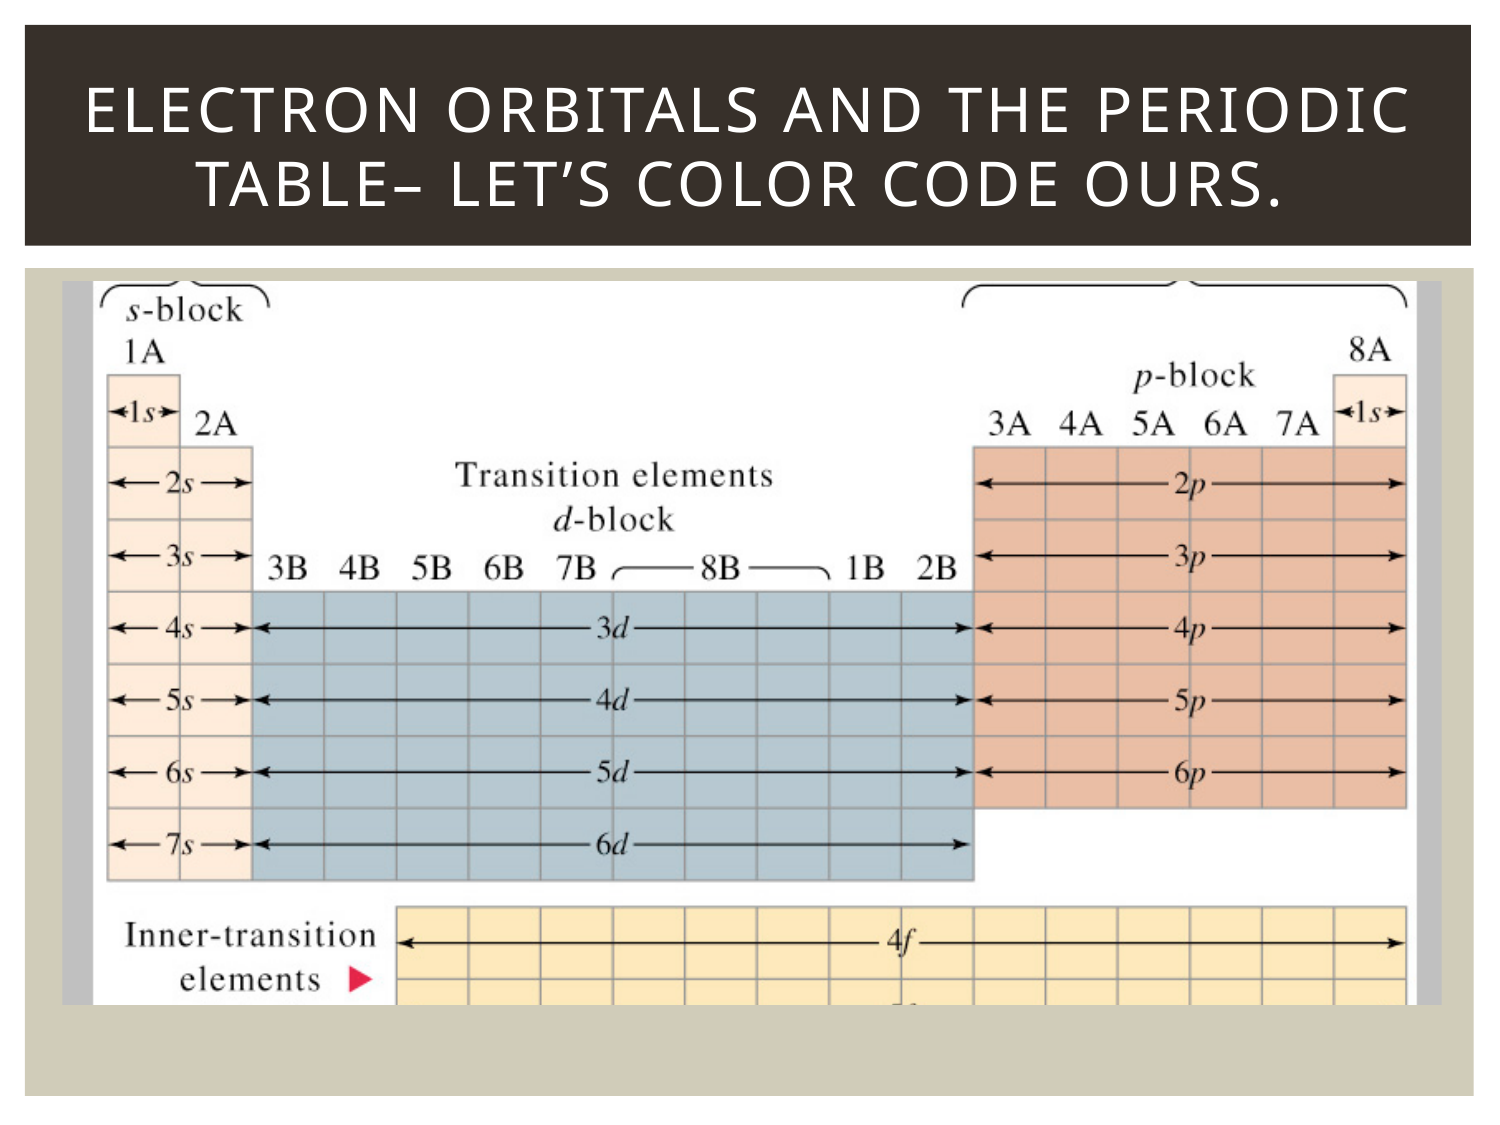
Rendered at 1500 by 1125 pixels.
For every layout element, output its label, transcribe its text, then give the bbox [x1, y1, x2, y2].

title Electron Orbitals and the Periodic Table– Let’s color code ours. [62, 58, 1438, 232]
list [62, 281, 1442, 1006]
